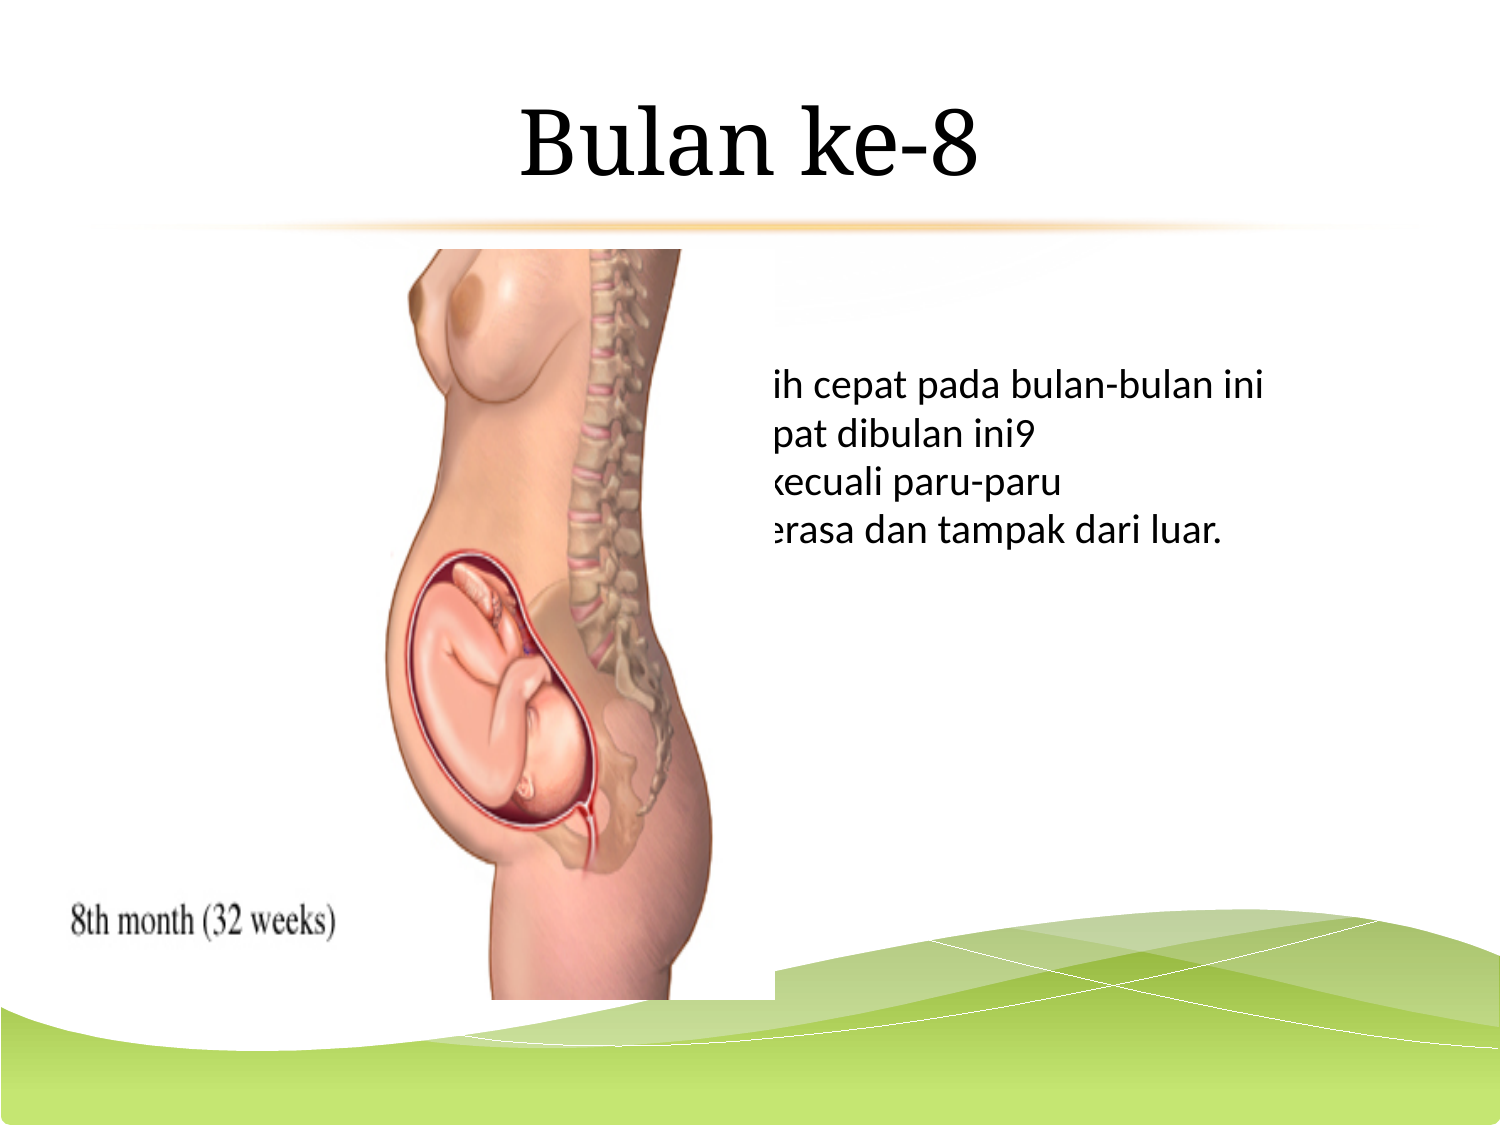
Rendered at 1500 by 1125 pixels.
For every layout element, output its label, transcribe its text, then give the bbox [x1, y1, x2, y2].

list Trimester ketiga Saat akhir bulan kedelapan : Pertumbuhan secara menyeluruh lebih cepat pada bulan-bulan ini Perkembangan otak berjalan lebih cepat dibulan ini9 Seluruh organ-organ telah berfungsi kecuali paru-paru Gerakan dan hentakan janin sangat terasa dan tampak dari luar. [777, 262, 1425, 1005]
title Bulan ke-8 [75, 45, 1425, 233]
picture [0, 87, 1500, 1001]
picture [0, 1007, 6, 1125]
